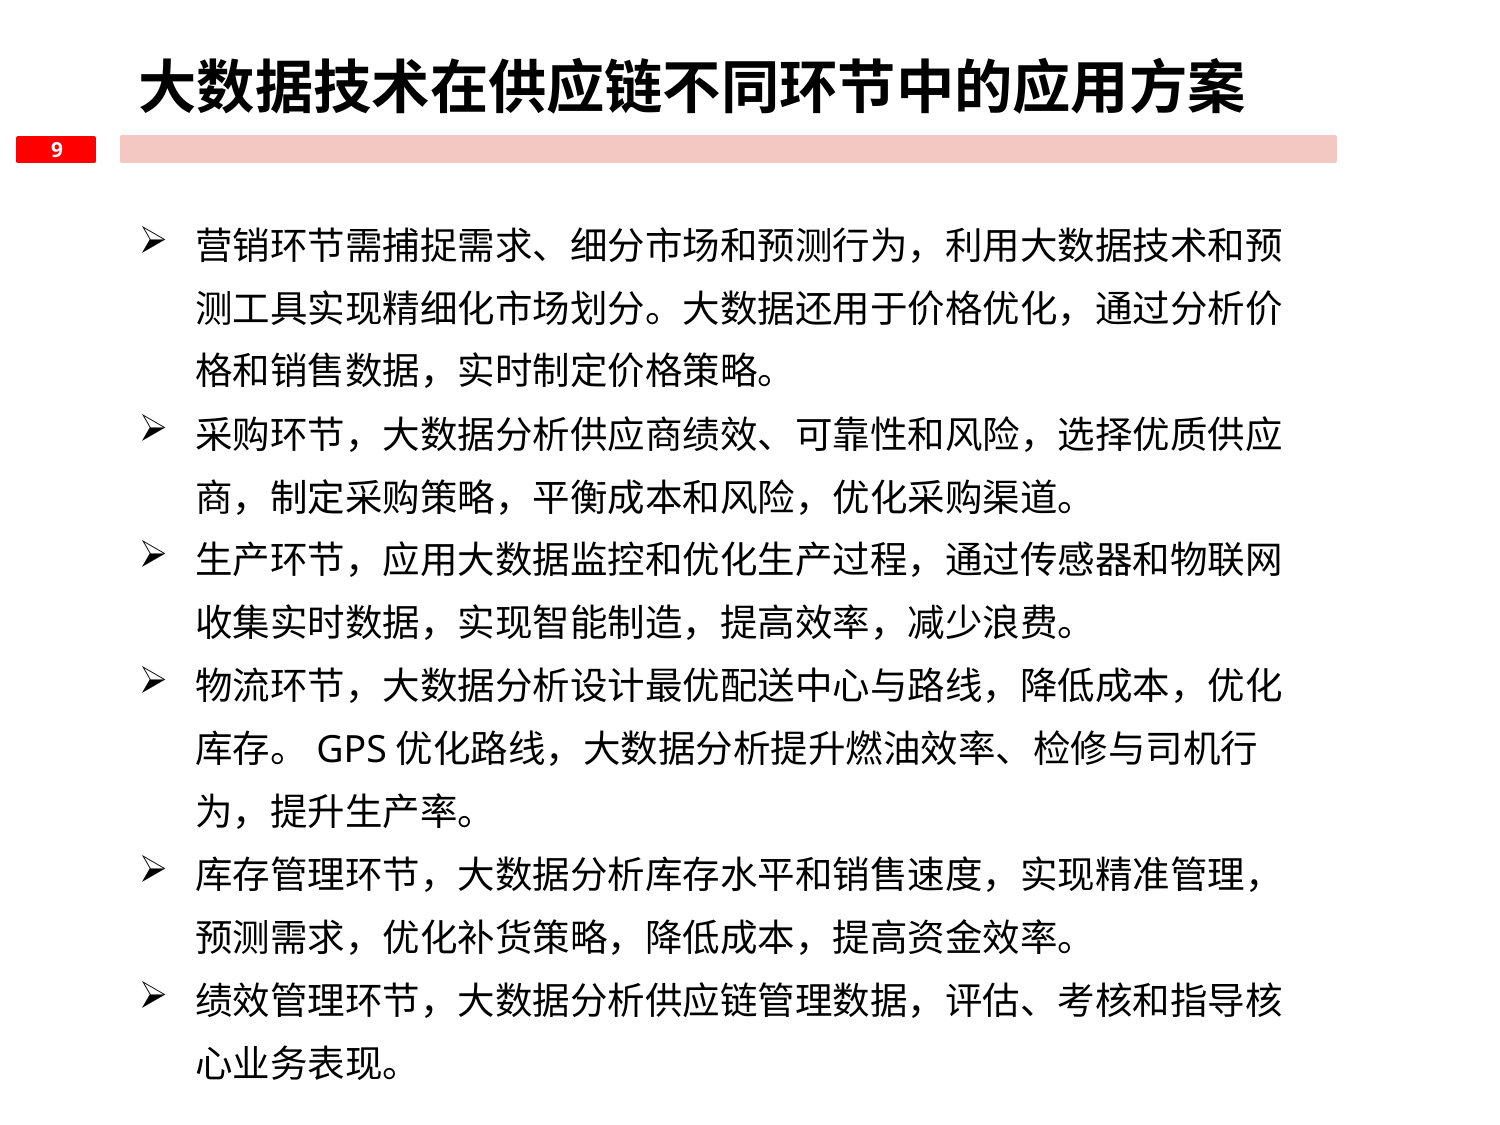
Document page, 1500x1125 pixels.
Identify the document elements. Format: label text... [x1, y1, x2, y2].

text_box 大数据技术在供应链不同环节中的应用方案 [123, 42, 1337, 128]
text_box 营销环节需捕捉需求、细分市场和预测行为，利用大数据技术和预测工具实现精细化市场划分。大数据还用于价格优化，通过分析价格和销售数据，实时制定价格策略。 采购环节，大数据分析供应商绩效、可靠性和风险，选择优质供应商，制定采购策略，平衡成本和风险，优化采购渠道。 生产环节，应用大数据监控和优化生产过程，通过传感器和物联网收集实时数据，实现智能制造，提高效率，减少浪费。 物流环节，大数据分析设计最优配送中心与路线，降低成本，优化库存。GPS优化路线，大数据分析提升燃油效率、检修与司机行为，提升生产率。 库存管理环节，大数据分析库存水平和销售速度，实现精准管理，预测需求，优化补货策略，降低成本，提高资金效率。 绩效管理环节，大数据分析供应链管理数据，评估、考核和指导核心业务表现。 [123, 196, 1319, 1125]
text_box [17, 129, 97, 189]
